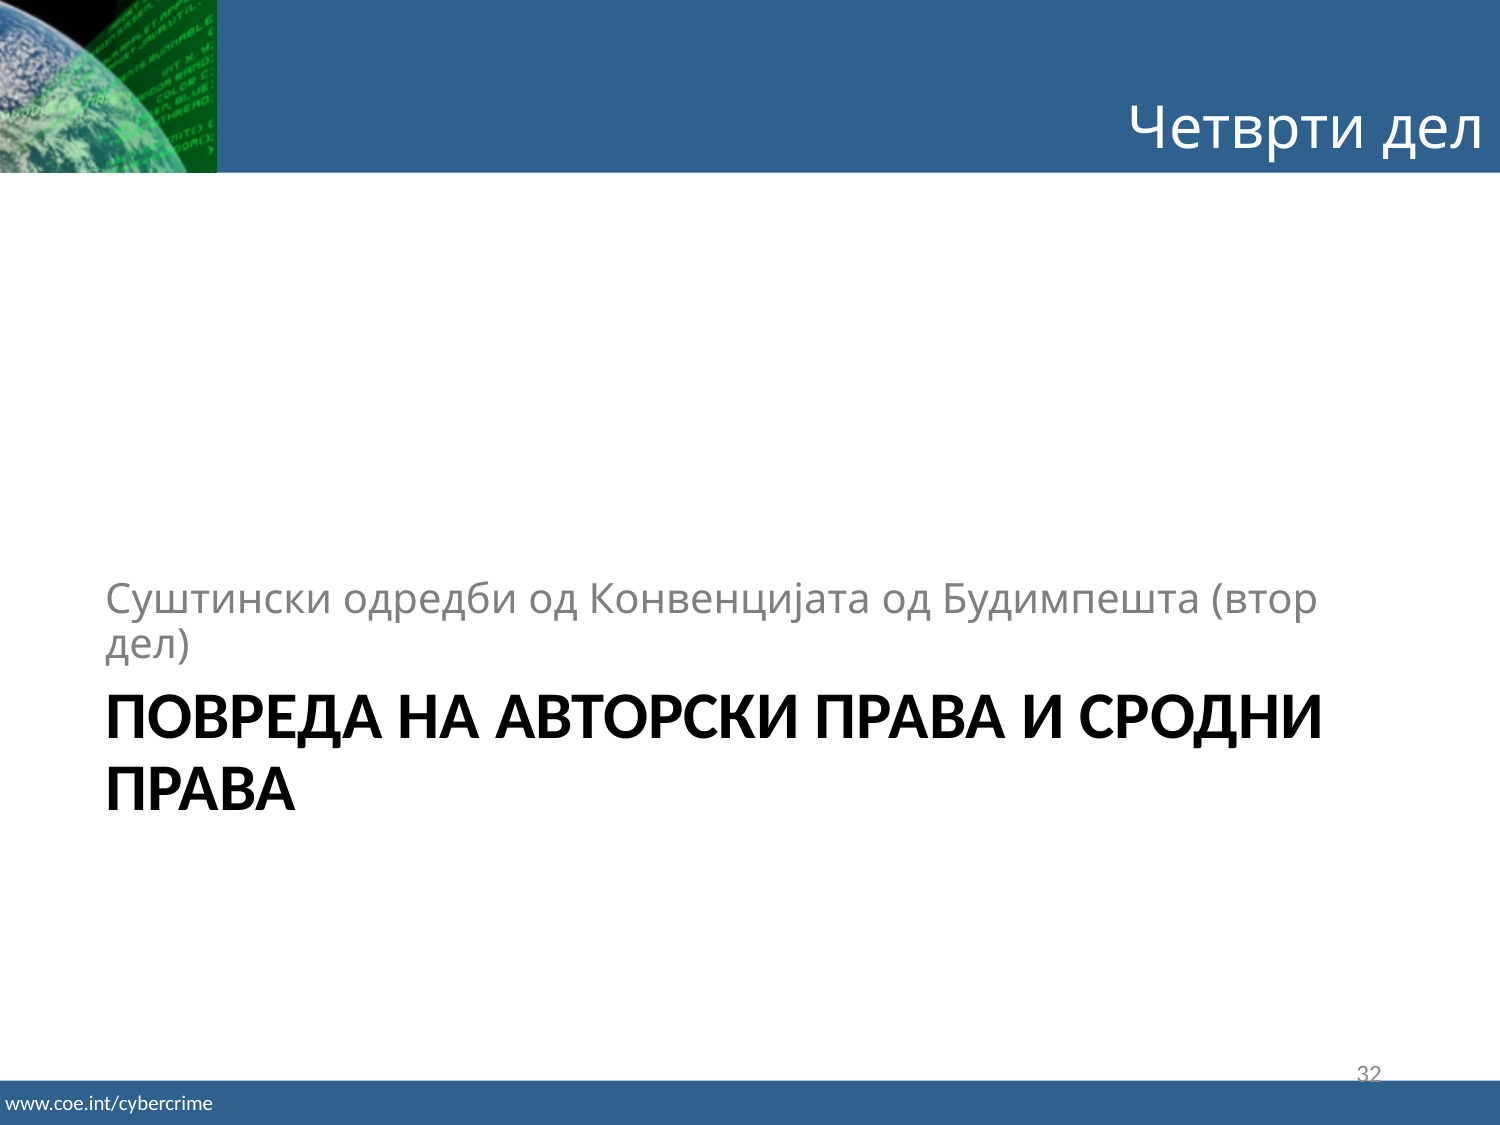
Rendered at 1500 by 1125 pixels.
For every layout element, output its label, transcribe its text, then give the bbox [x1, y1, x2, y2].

picture [0, 0, 217, 173]
slide_number 32 [1059, 1042, 1397, 1103]
list Суштински одредби од Конвенцијата од Будимпешта (втор дел) [90, 570, 1385, 643]
title ПОВРЕДА НА АВТОРСКИ ПРАВА И СРОДНИ ПРАВА [90, 673, 1385, 920]
list Четврти дел [461, 0, 1500, 170]
